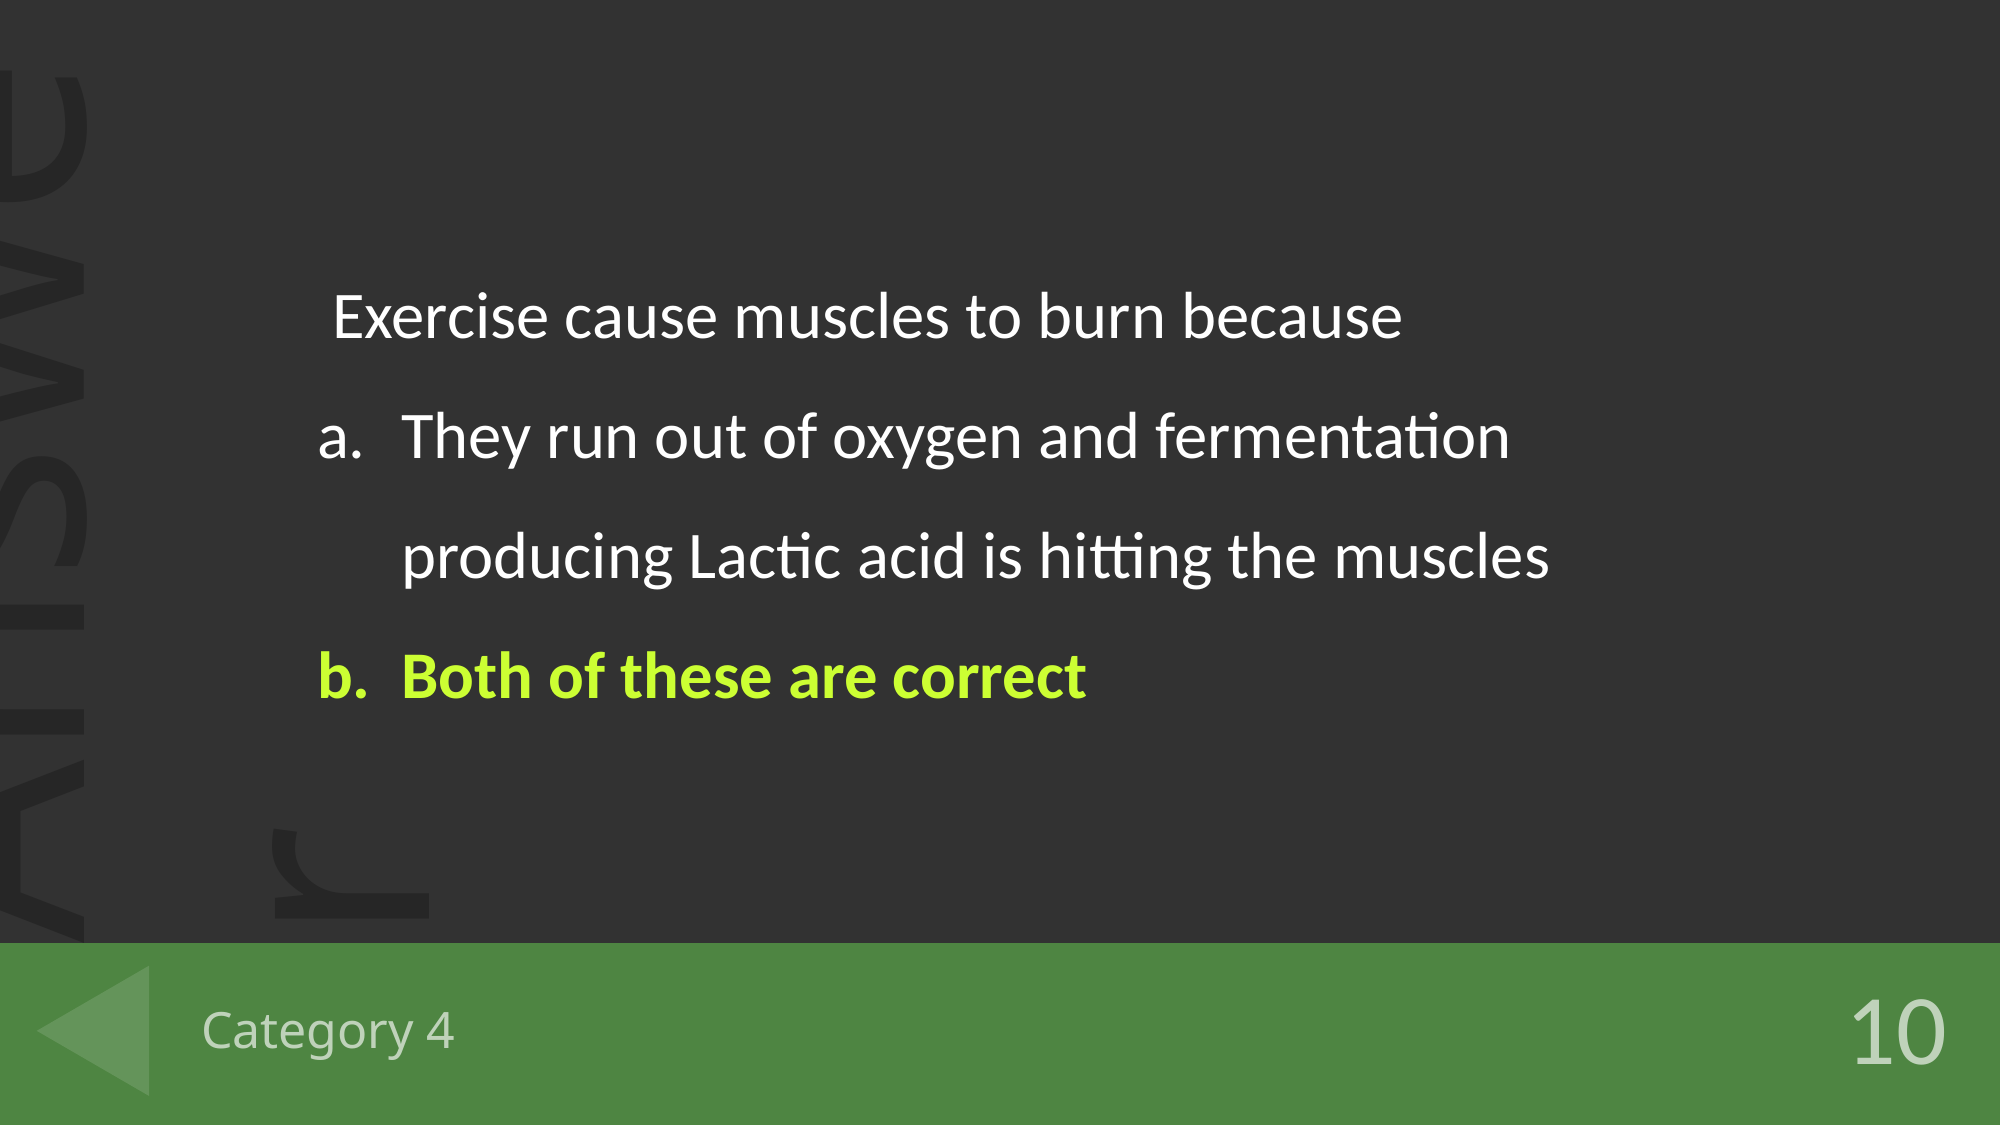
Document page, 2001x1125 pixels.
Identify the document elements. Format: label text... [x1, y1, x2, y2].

list 10 [1494, 967, 1963, 1097]
title Category 4 [185, 967, 1494, 1097]
list Exercise cause muscles to burn because They run out of oxygen and fermentation producing Lactic acid is hitting the muscles Both of these are correct [302, 307, 1760, 636]
